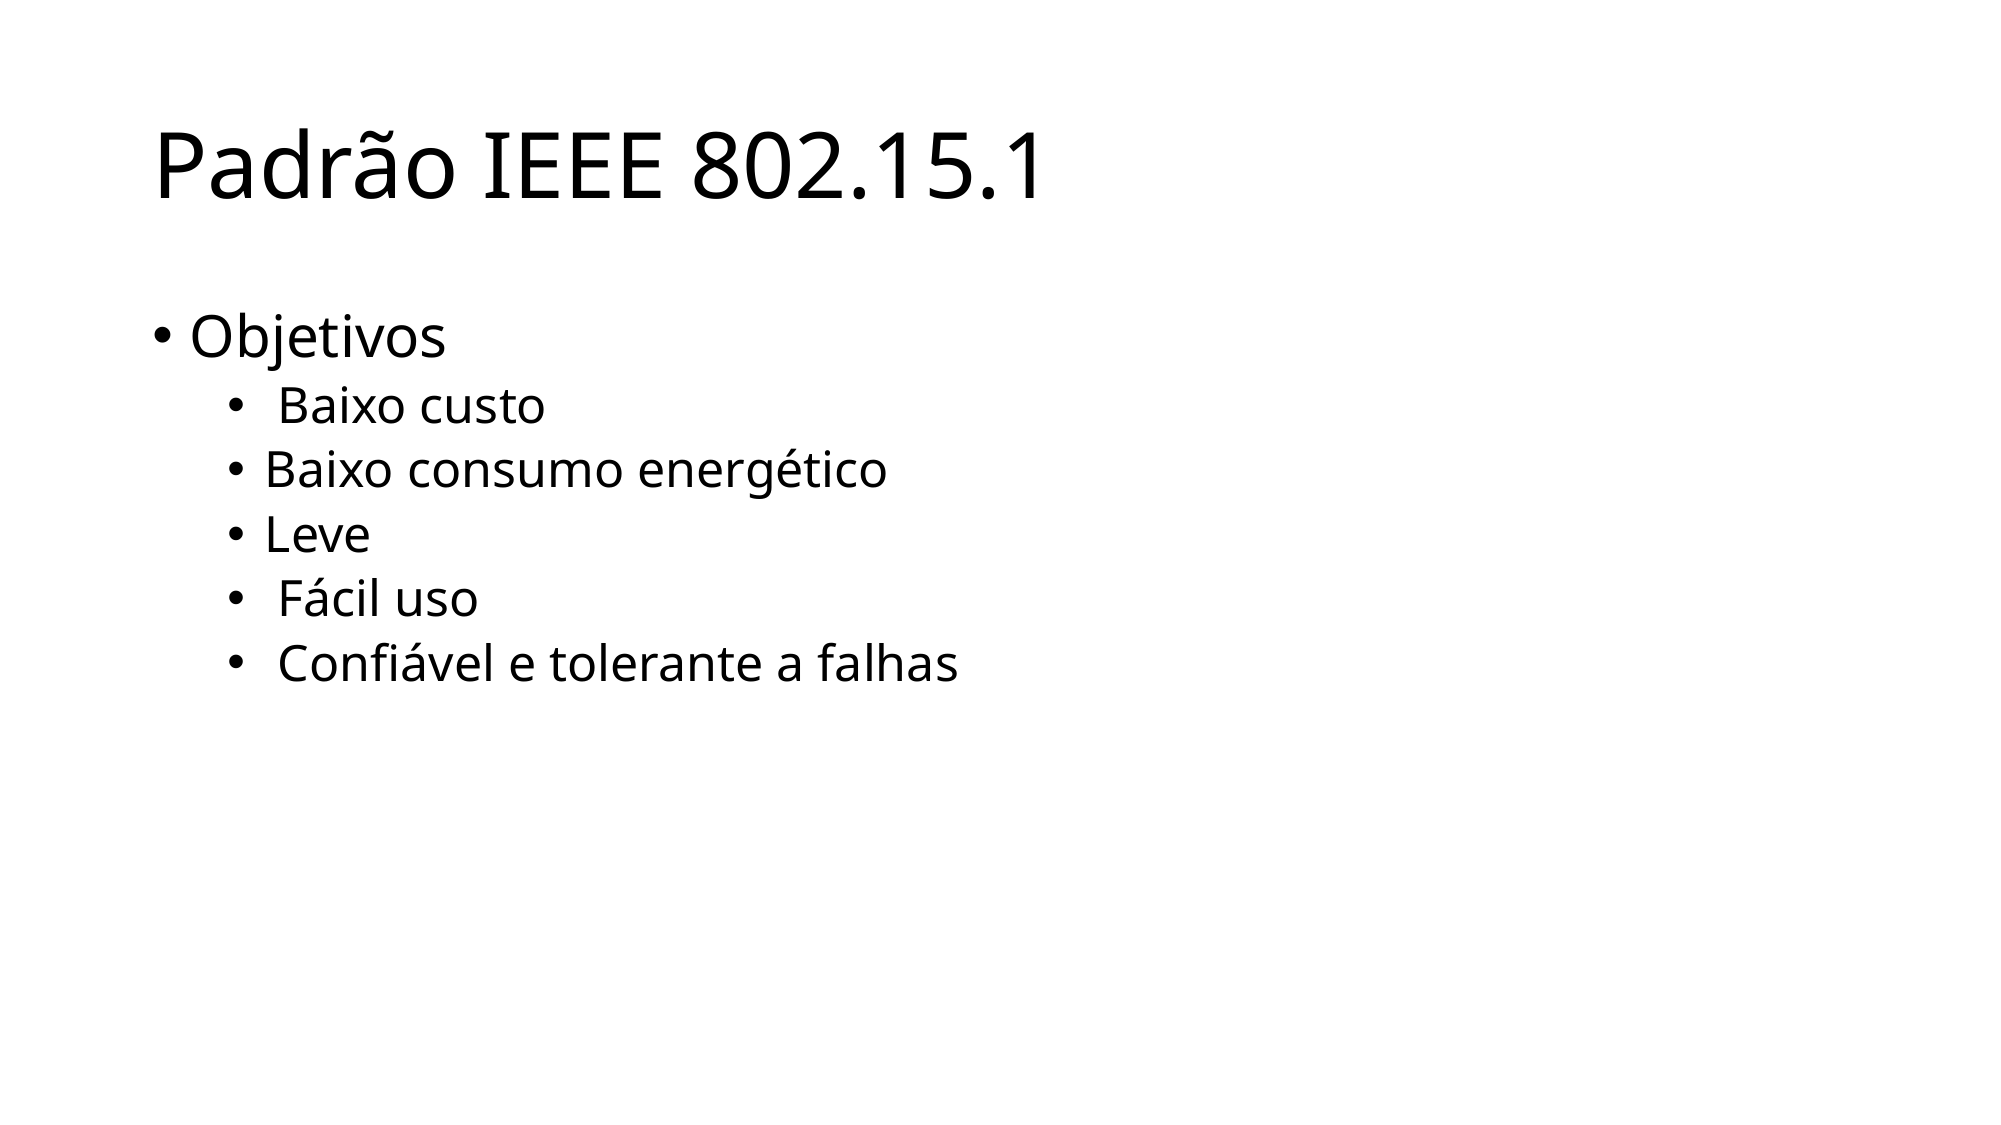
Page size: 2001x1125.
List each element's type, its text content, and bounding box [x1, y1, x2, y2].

title Padrão IEEE 802.15.1 [137, 59, 1863, 278]
list Objetivos Baixo custo Baixo consumo energético Leve Fácil uso Confiável e tolerante a falhas [137, 299, 1863, 1014]
